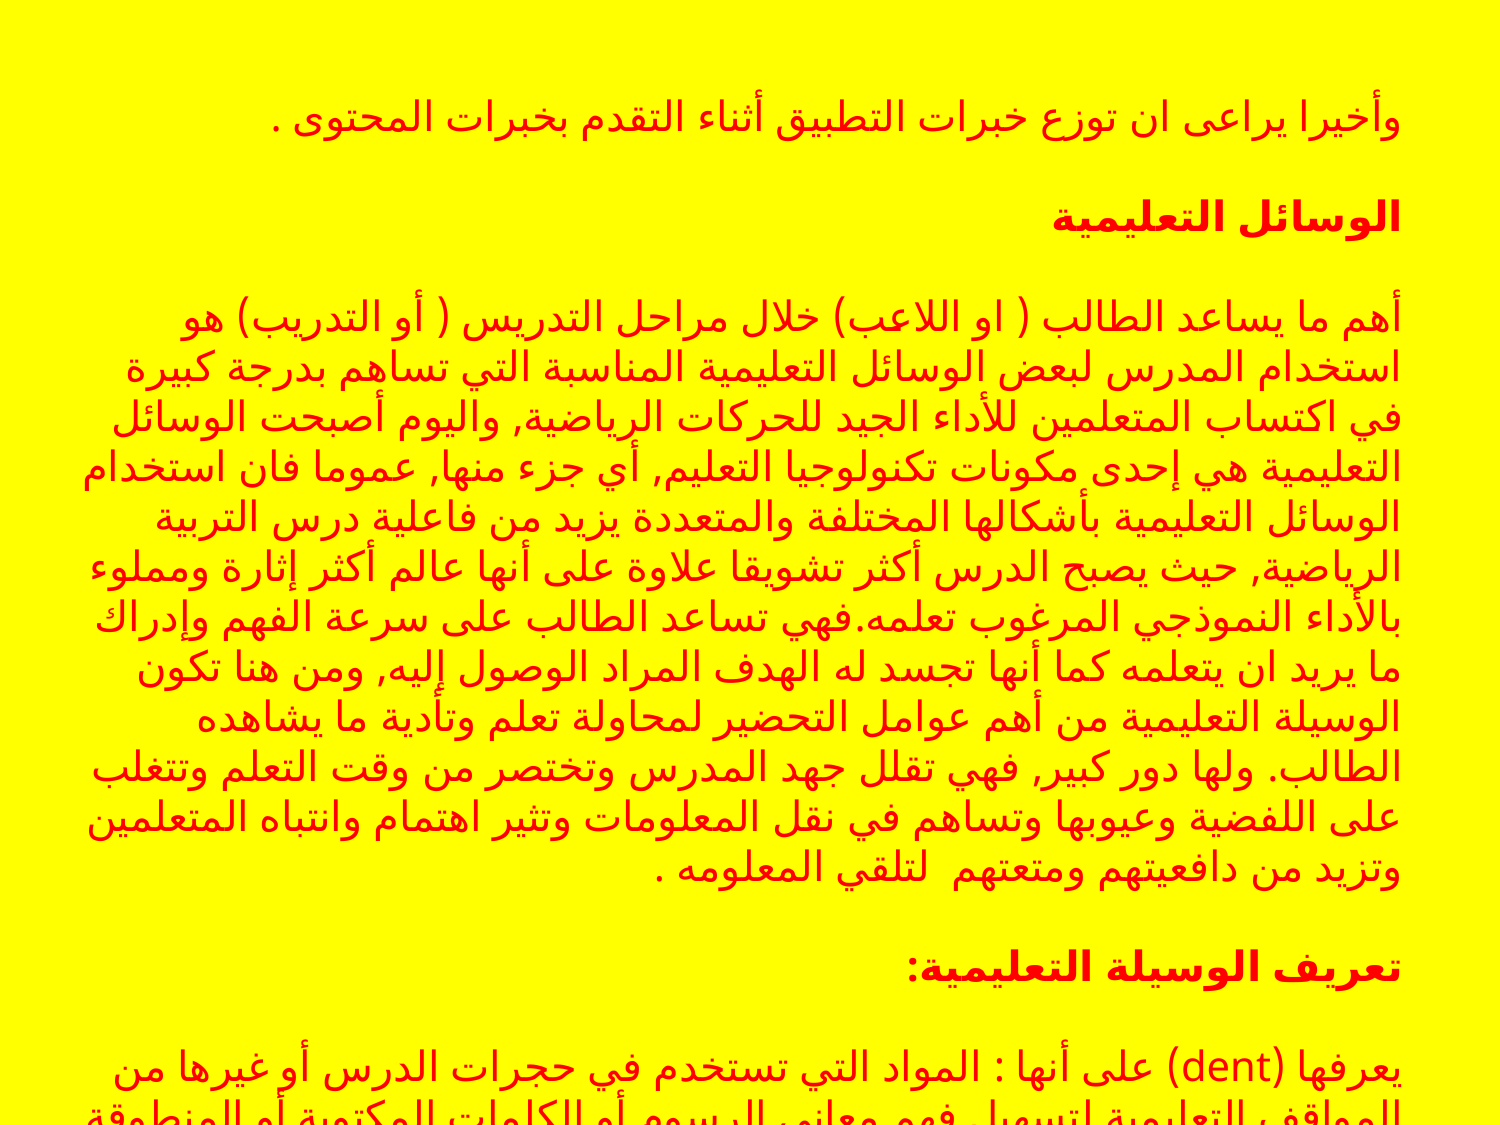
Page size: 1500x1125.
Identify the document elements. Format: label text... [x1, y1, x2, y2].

text_box وأخيرا يراعى ان توزع خبرات التطبيق أثناء التقدم بخبرات المحتوى . الوسائل التعليمية أهم ما يساعد الطالب ( او اللاعب) خلال مراحل التدريس ( أو التدريب) هو استخدام المدرس لبعض الوسائل التعليمية المناسبة التي تساهم بدرجة كبيرة في اكتساب المتعلمين للأداء الجيد للحركات الرياضية, واليوم أصبحت الوسائل التعليمية هي إحدى مكونات تكنولوجيا التعليم, أي جزء منها, عموما فان استخدام الوسائل التعليمية بأشكالها المختلفة والمتعددة يزيد من فاعلية درس التربية الرياضية, حيث يصبح الدرس أكثر تشويقا علاوة على أنها عالم أكثر إثارة ومملوء بالأداء النموذجي المرغوب تعلمه.فهي تساعد الطالب على سرعة الفهم وإدراك ما يريد ان يتعلمه كما أنها تجسد له الهدف المراد الوصول إليه, ومن هنا تكون الوسيلة التعليمية من أهم عوامل التحضير لمحاولة تعلم وتأدية ما يشاهده الطالب. ولها دور كبير, فهي تقلل جهد المدرس وتختصر من وقت التعلم وتتغلب على اللفضية وعيوبها وتساهم في نقل المعلومات وتثير اهتمام وانتباه المتعلمين وتزيد من دافعيتهم ومتعتهم لتلقي المعلومه . تعريف الوسيلة التعليمية: يعرفها (dent) على أنها : المواد التي تستخدم في حجرات الدرس أو غيرها من المواقف التعليمية لتسهيل فهم معاني الرسوم أو الكلمات المكتوبة أو المنطوقة ويذكرها (Dele) بأنها , المواد أو الأدوات التي لا تعتمد أساسا على القراءة واستخدام الألفاظ لنقل معانيها أو إدراكها, كما أنها تساهم في تزويد الأفراد بخبرات تعليمية باقية الأثر . [58, 82, 1418, 1125]
